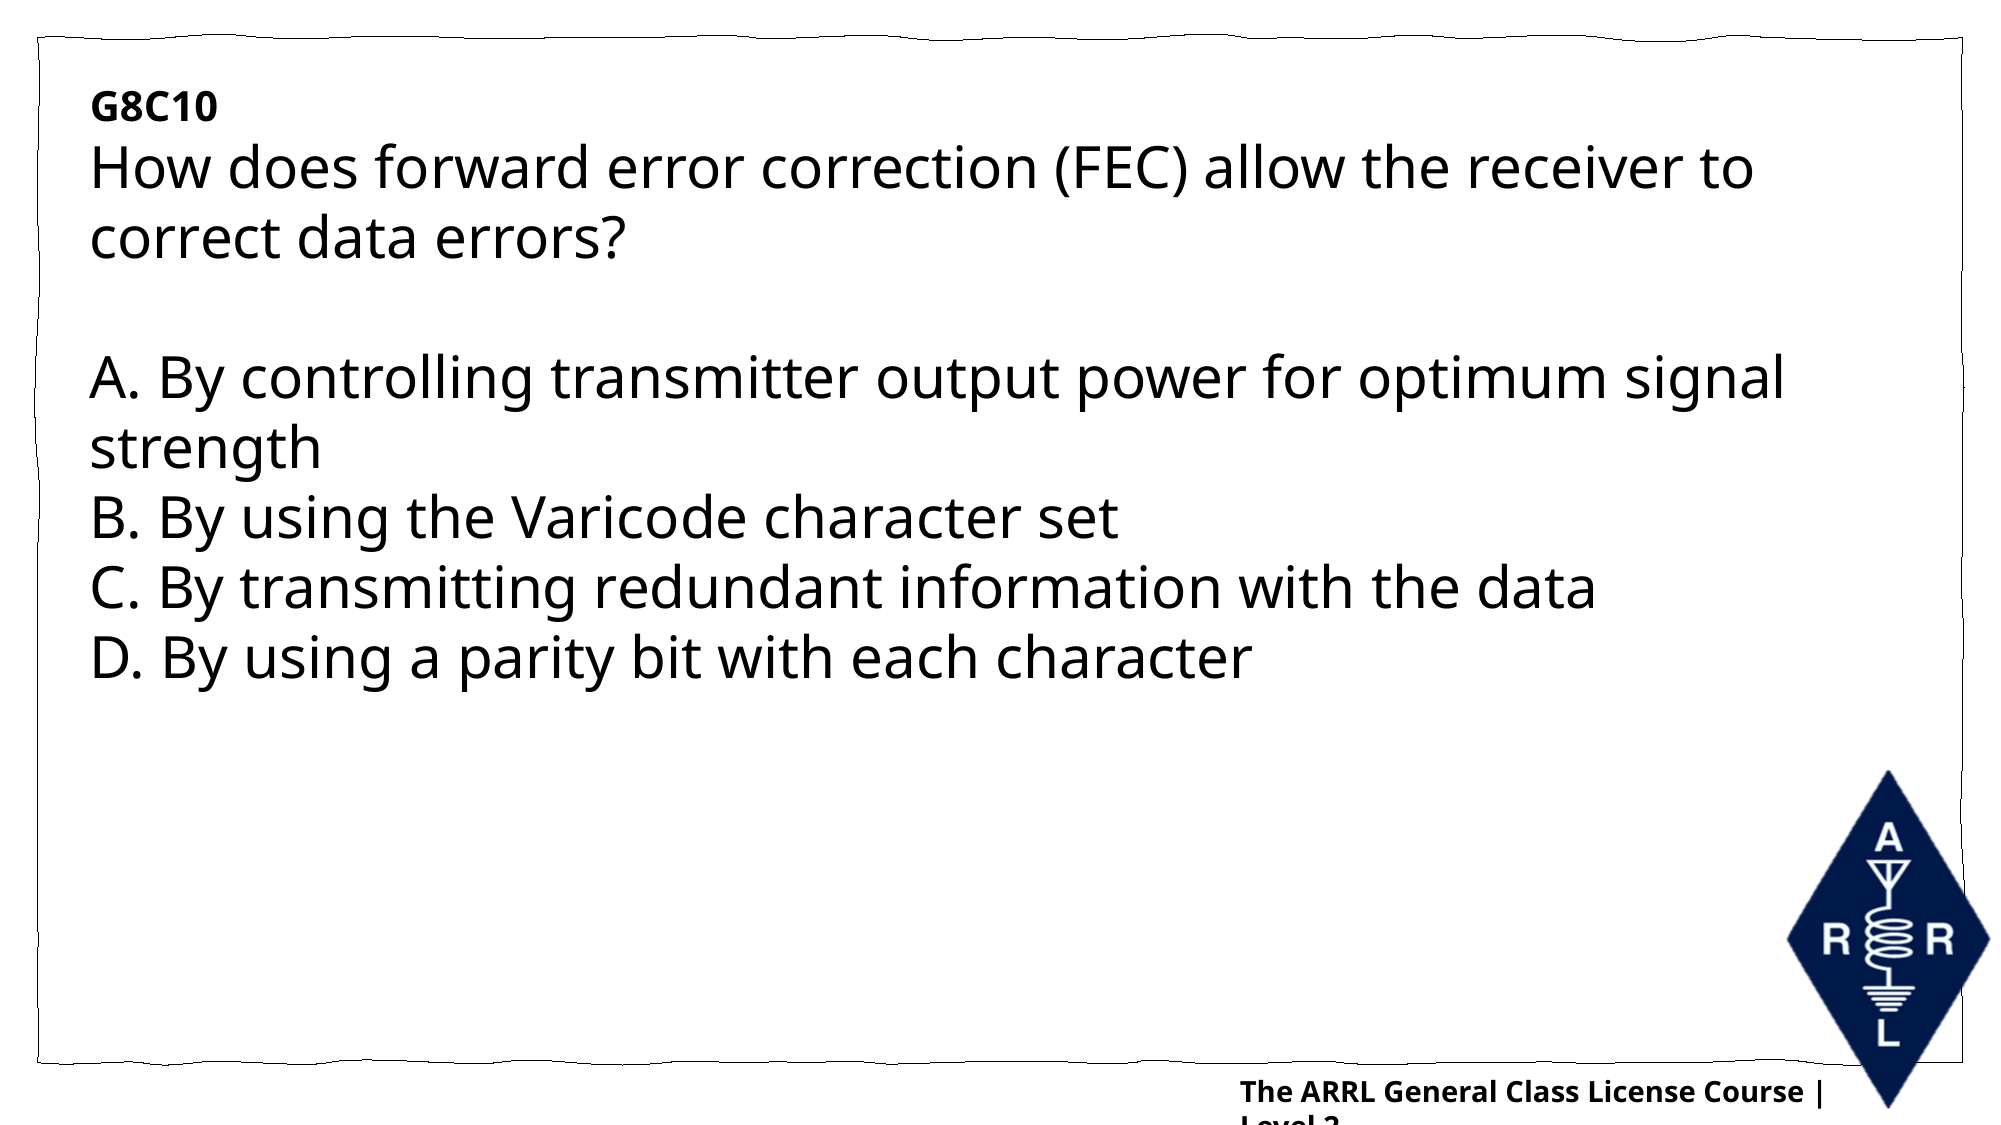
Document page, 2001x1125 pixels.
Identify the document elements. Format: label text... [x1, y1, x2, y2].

text_box G8C10 How does forward error correction (FEC) allow the receiver to correct data errors? A. By controlling transmitter output power for optimum signal strength B. By using the Varicode character set C. By transmitting redundant information with the data D. By using a parity bit with each character [75, 72, 1850, 698]
picture [1773, 752, 1999, 1125]
